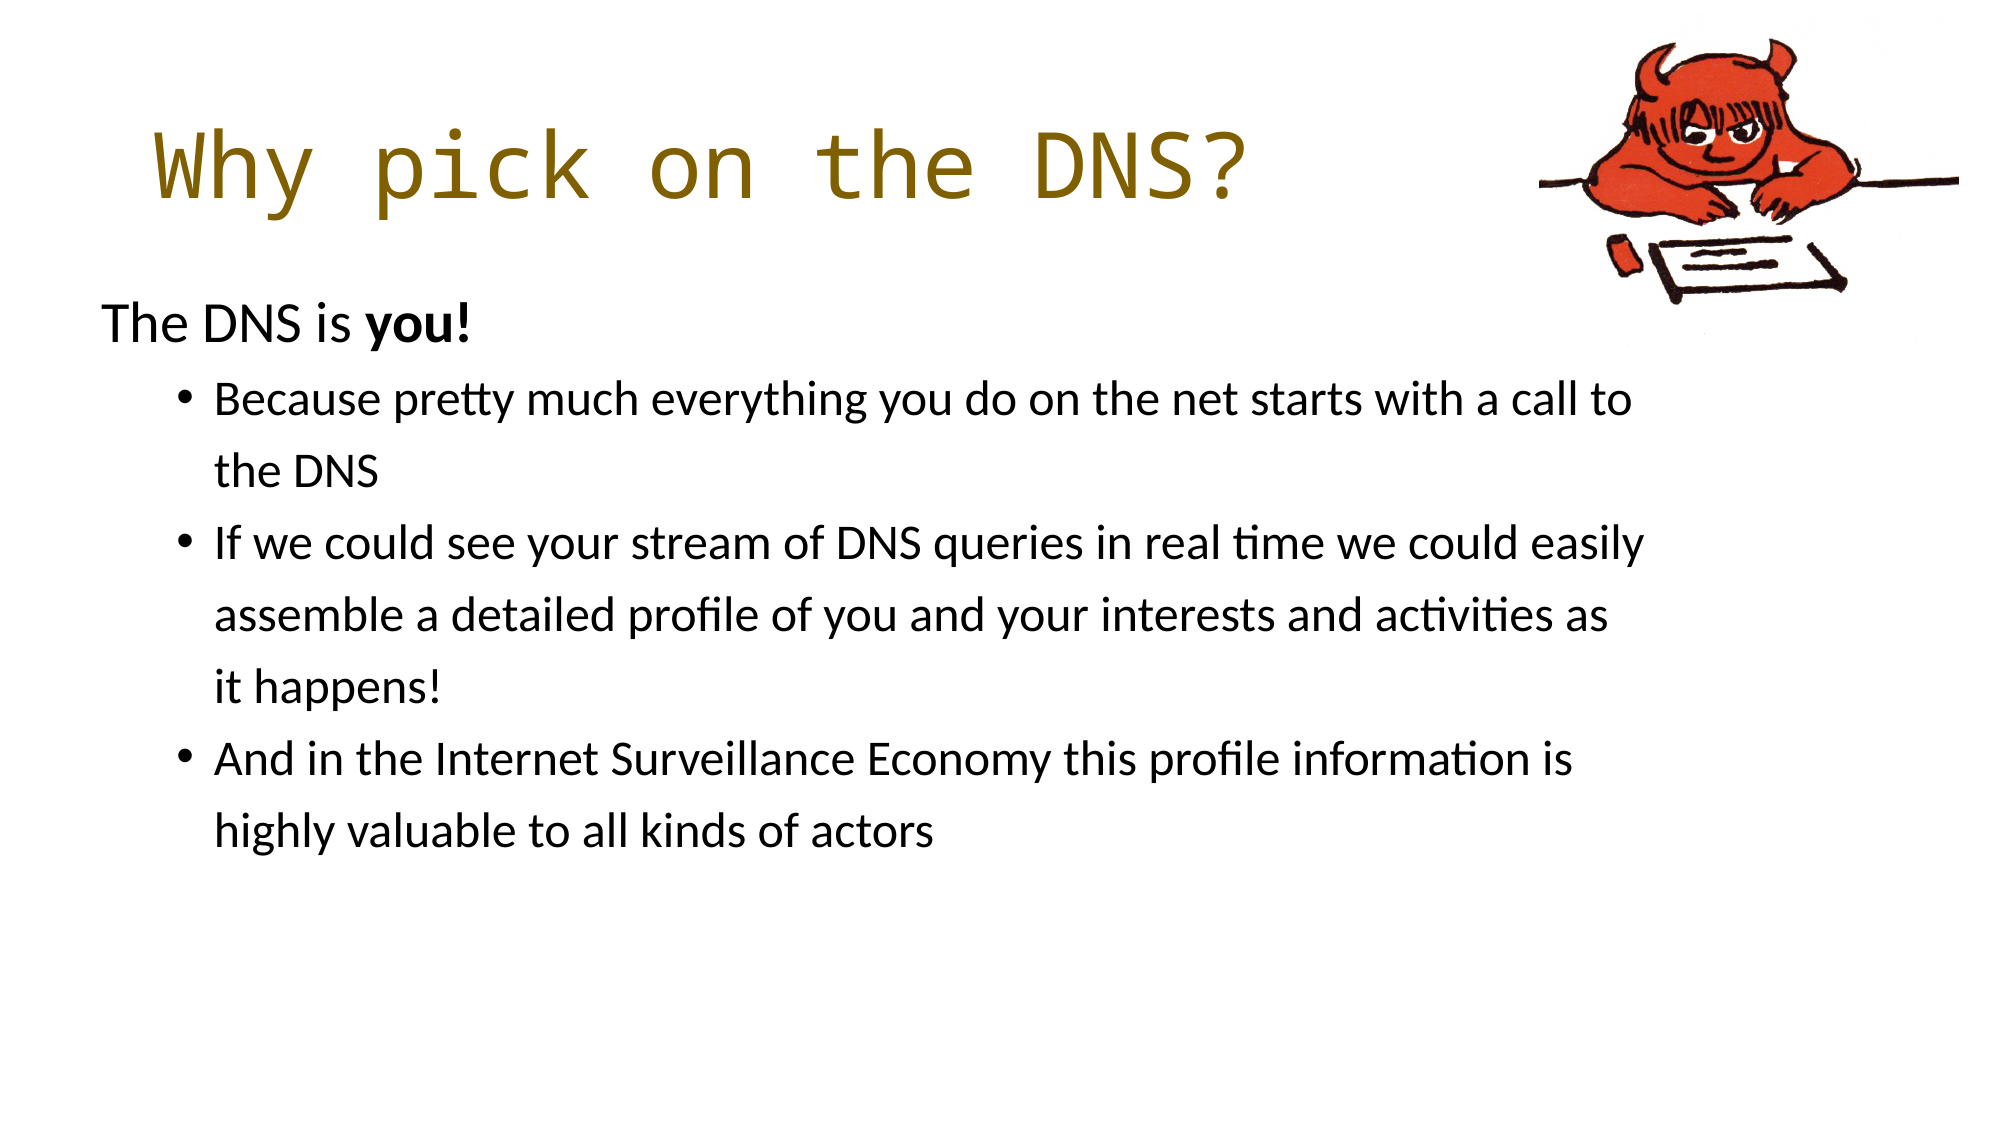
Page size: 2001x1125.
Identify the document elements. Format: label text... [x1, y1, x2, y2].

list The DNS is you! Because pretty much everything you do on the net starts with a call to the DNS If we could see your stream of DNS queries in real time we could easily assemble a detailed profile of you and your interests and activities as it happens! And in the Internet Surveillance Economy this profile information is highly valuable to all kinds of actors [86, 262, 1663, 1012]
picture [1539, 13, 1959, 347]
title Why pick on the DNS? [137, 59, 1539, 262]
